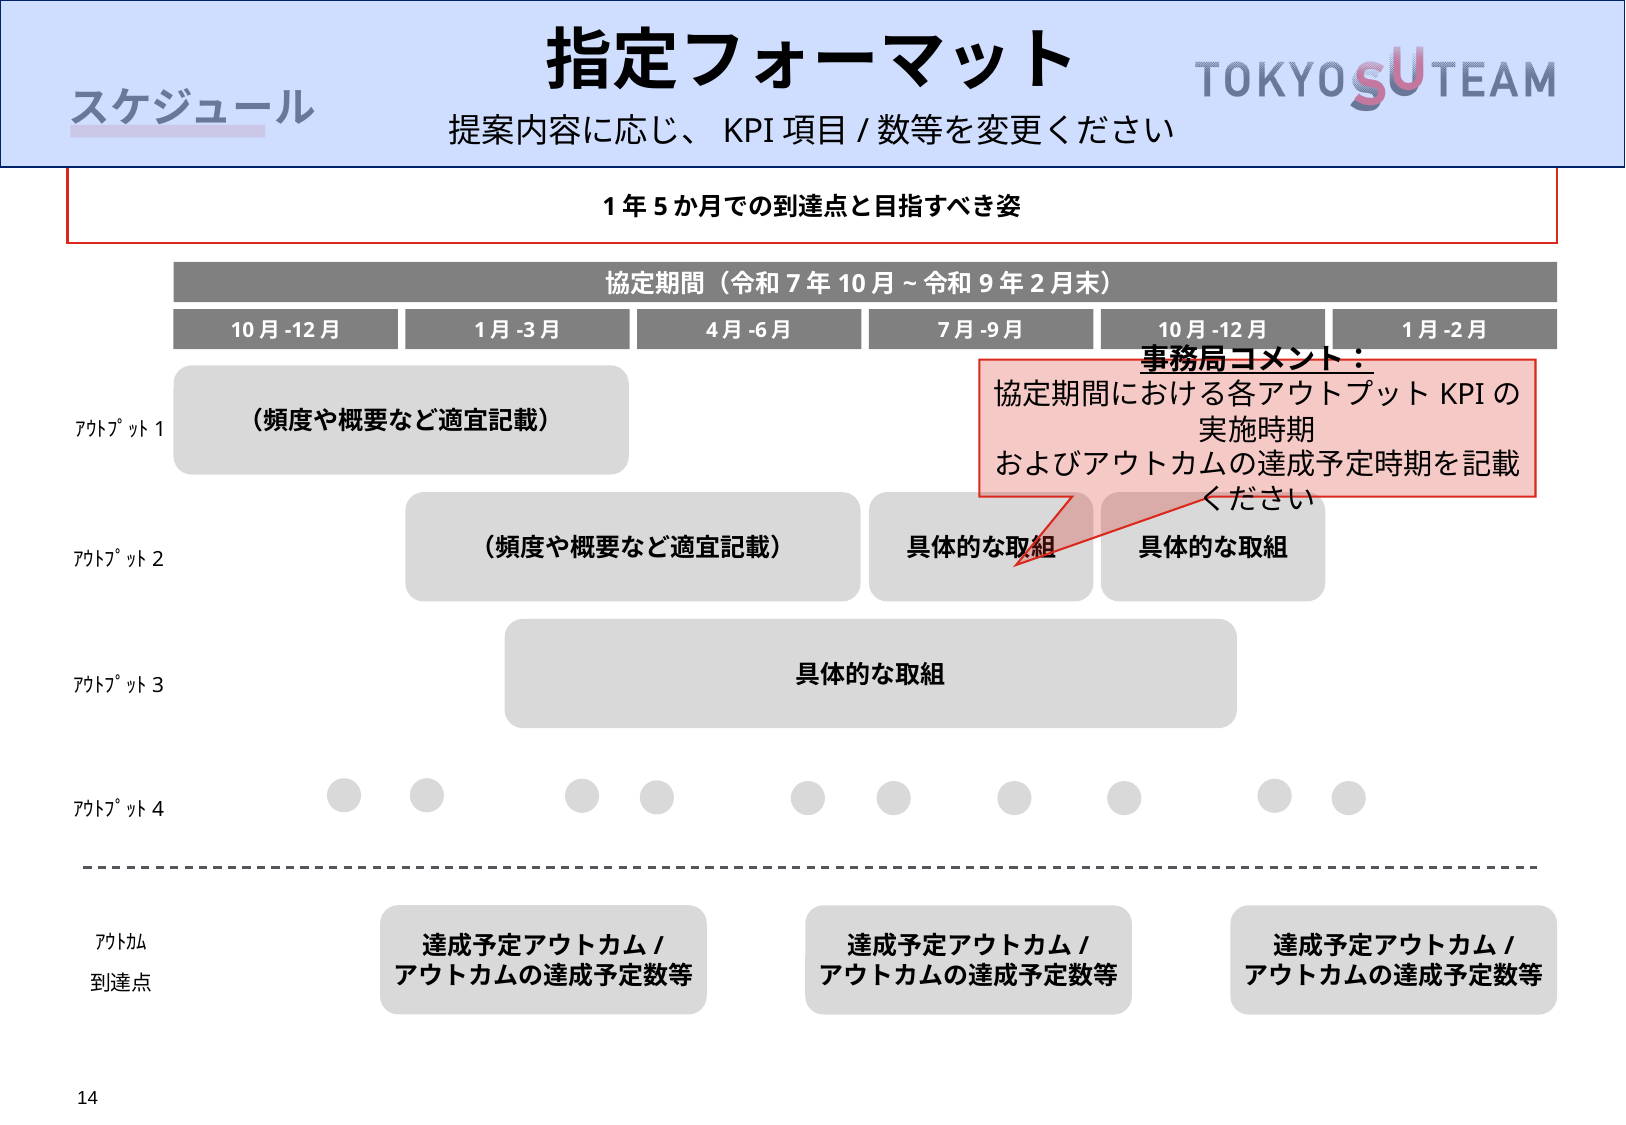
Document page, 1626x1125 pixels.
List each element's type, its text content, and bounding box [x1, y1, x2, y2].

text_box 1月-2月 [1331, 307, 1559, 351]
text_box 具体的な取組 [1098, 497, 1328, 604]
text_box ｱｳﾄﾌﾟｯﾄ4 [67, 772, 175, 826]
slide_number 14 [68, 1080, 98, 1109]
text_box 10月-12月 [171, 307, 400, 351]
text_box 事務局コメント： 協定期間における各アウトプットKPIの実施時期 およびアウトカムの達成予定時期を記載ください [979, 359, 1536, 566]
text_box 指定フォーマット 提案内容に応じ、KPI項目/数等を変更ください [0, 0, 1625, 167]
text_box （頻度や概要など適宜記載） [171, 363, 631, 477]
text_box 7月-9月 [867, 307, 1095, 351]
text_box 達成予定アウトカム/ アウトカムの達成予定数等 [1228, 903, 1560, 1017]
text_box 10月-12月 [1099, 307, 1327, 351]
text_box 具体的な取組 [502, 616, 1240, 731]
text_box 達成予定アウトカム/ アウトカムの達成予定数等 [803, 903, 1135, 1017]
text_box ｱｳﾄﾌﾟｯﾄ1 [69, 392, 177, 447]
text_box ｱｳﾄﾌﾟｯﾄ3 [67, 649, 175, 703]
text_box ｱｳﾄﾌﾟｯﾄ2 [67, 522, 175, 576]
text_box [326, 777, 1366, 816]
text_box ｱｳﾄｶﾑ 到達点 [67, 905, 175, 1001]
text_box 協定期間（令和7年10月~令和9年2月末） [171, 260, 1559, 304]
text_box 4月-6月 [635, 307, 864, 351]
picture [1194, 45, 1557, 115]
text_box （頻度や概要など適宜記載） [403, 489, 863, 604]
text_box 達成予定アウトカム/ アウトカムの達成予定数等 [377, 902, 709, 1017]
text_box 1年5か月での到達点と目指すべき姿 [67, 167, 1558, 244]
text_box 具体的な取組 [866, 489, 1096, 604]
text_box 1月-3月 [403, 307, 632, 351]
